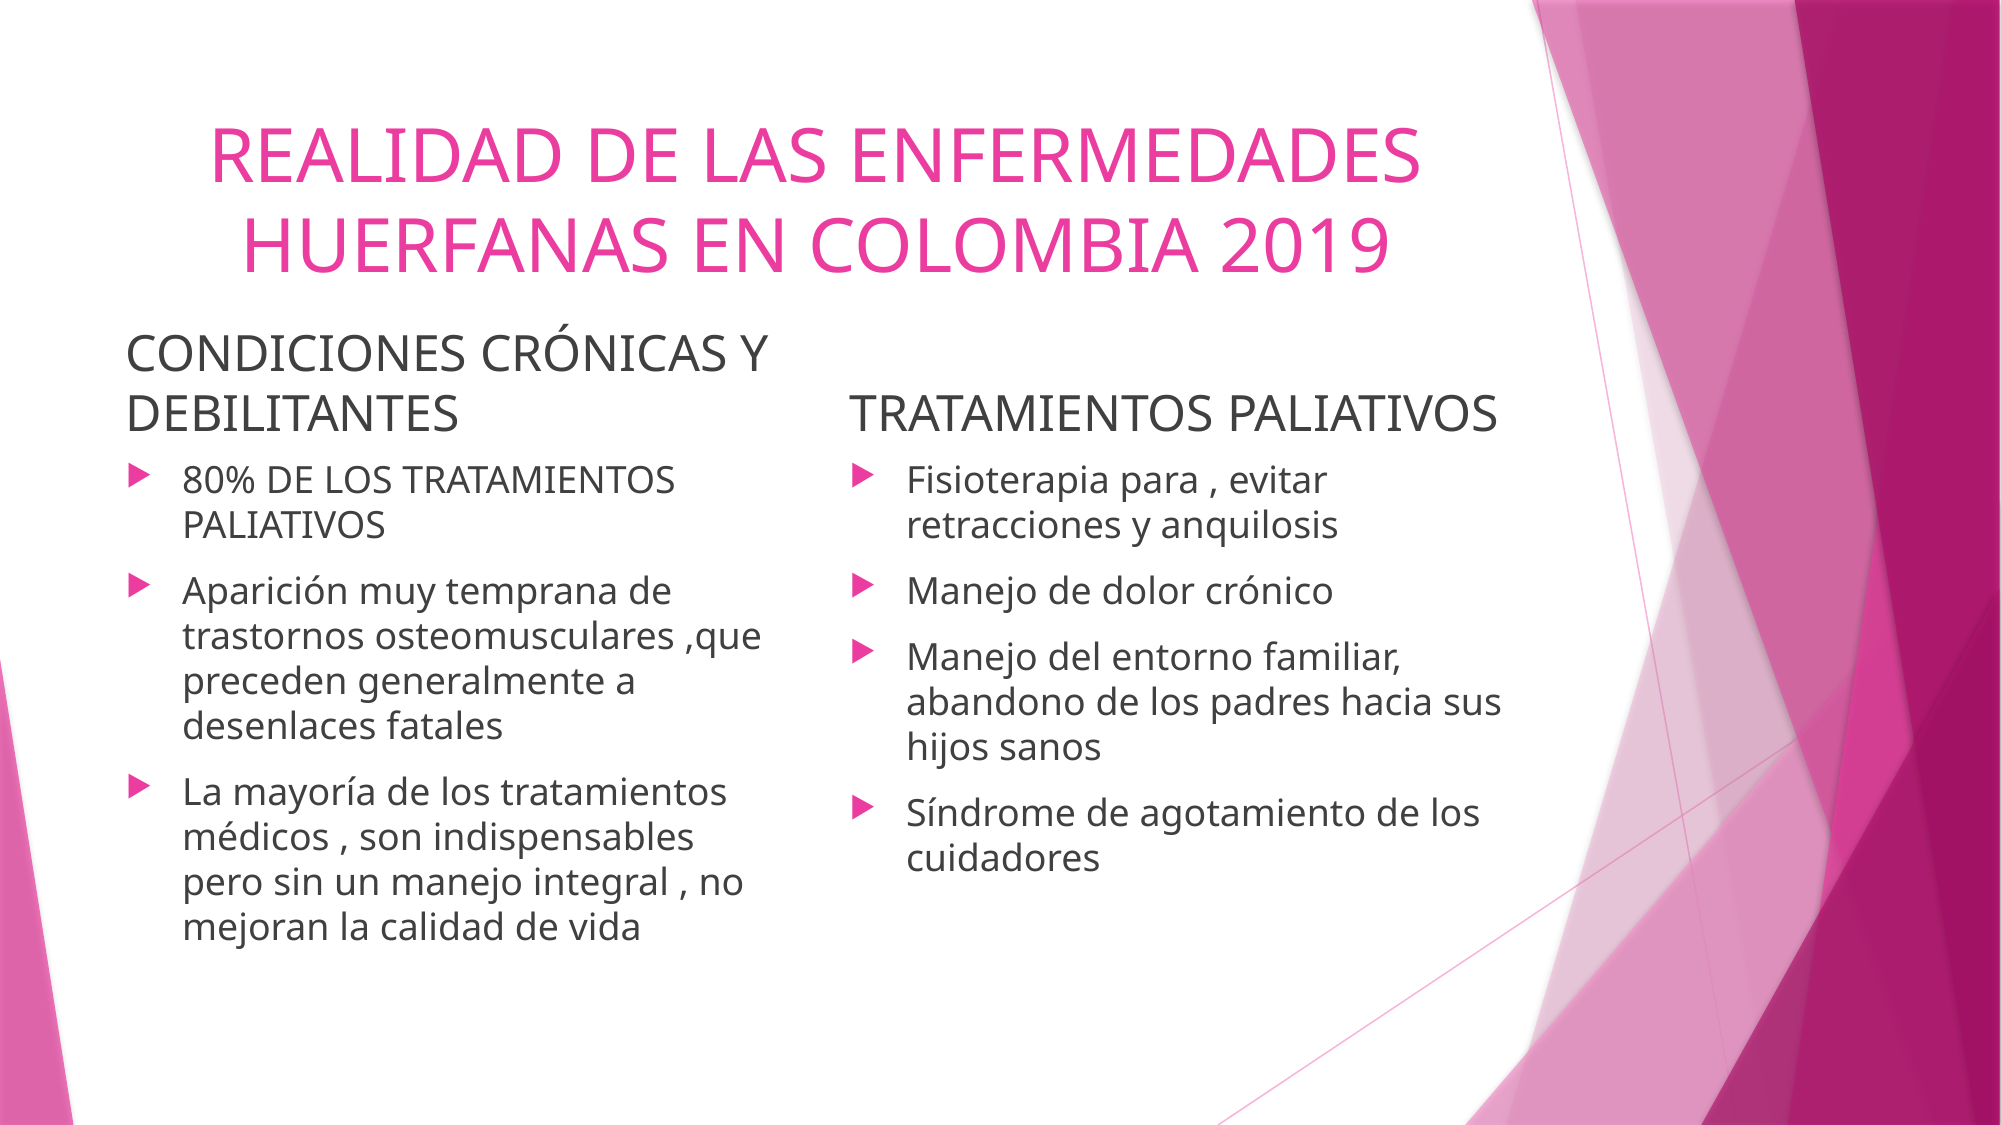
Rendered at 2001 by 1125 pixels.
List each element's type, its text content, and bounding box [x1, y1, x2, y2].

list TRATAMIENTOS PALIATIVOS [834, 354, 1522, 448]
list 80% DE LOS TRATAMIENTOS PALIATIVOS Aparición muy temprana de trastornos osteomusculares ,que preceden generalmente a desenlaces fatales La mayoría de los tratamientos médicos , son indispensables pero sin un manejo integral , no mejoran la calidad de vida [110, 448, 798, 991]
list Fisioterapia para , evitar retracciones y anquilosis Manejo de dolor crónico Manejo del entorno familiar, abandono de los padres hacia sus hijos sanos Síndrome de agotamiento de los cuidadores [834, 448, 1522, 991]
title REALIDAD DE LAS ENFERMEDADES HUERFANAS EN COLOMBIA 2019 [111, 99, 1522, 317]
list CONDICIONES CRÓNICAS Y DEBILITANTES [110, 354, 798, 448]
